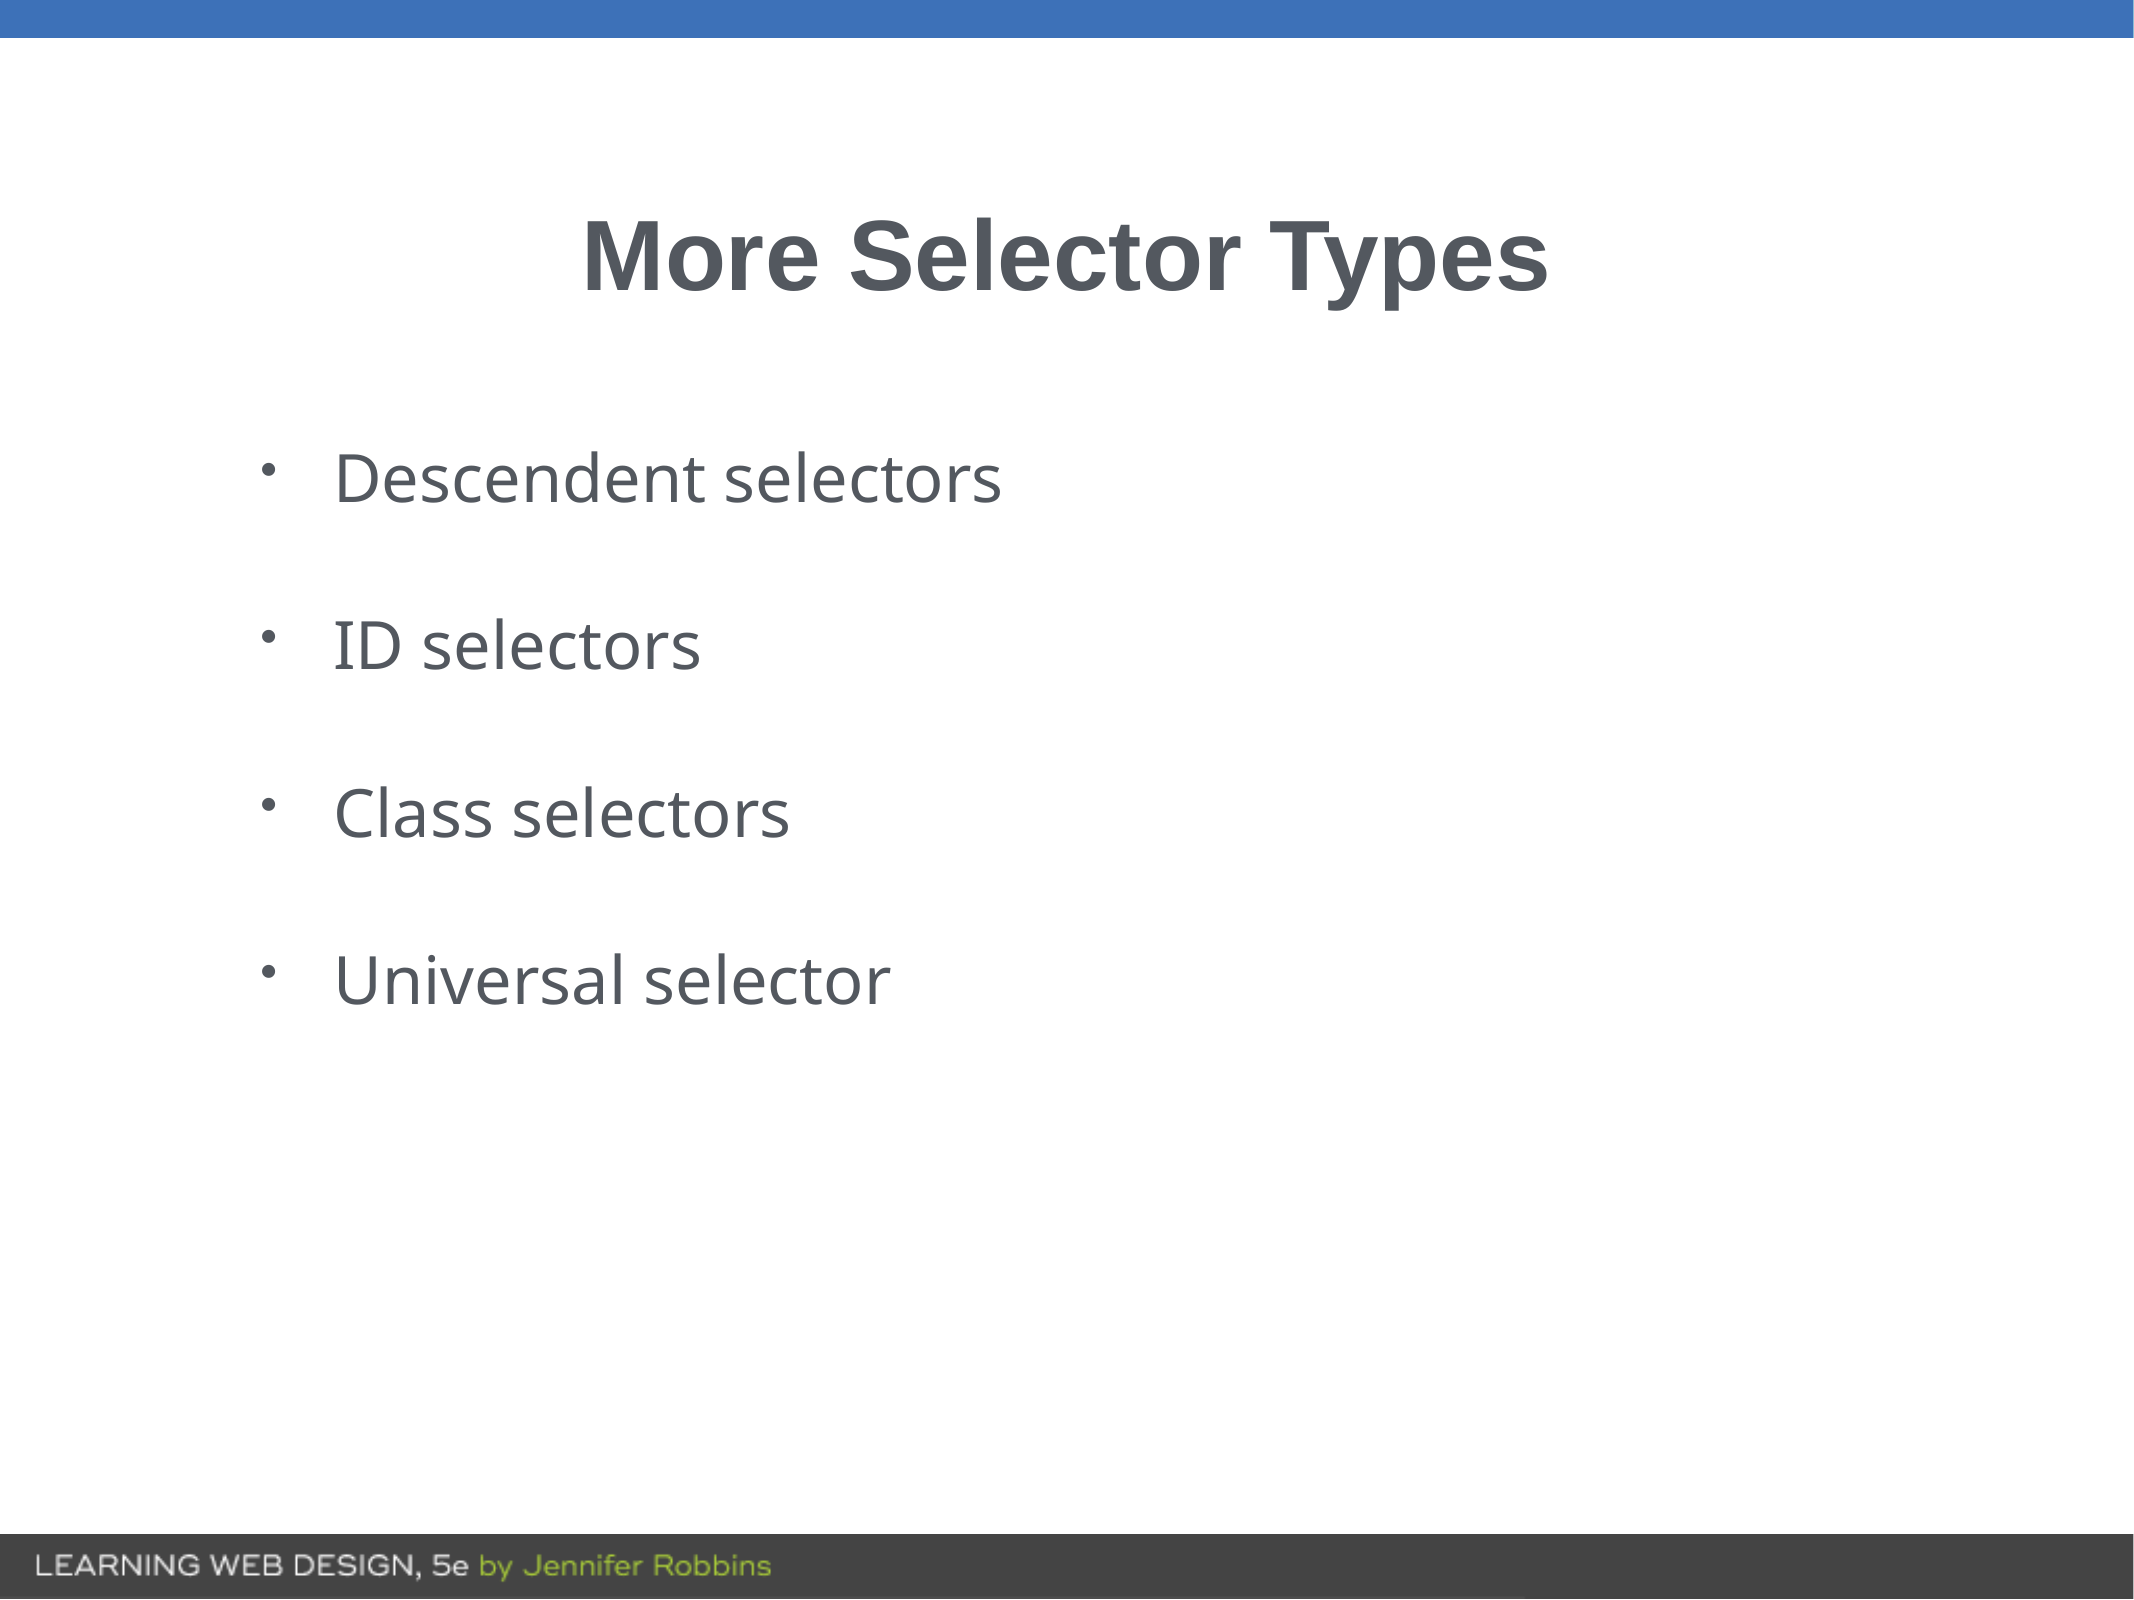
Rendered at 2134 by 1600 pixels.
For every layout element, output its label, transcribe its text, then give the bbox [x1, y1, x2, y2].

picture [0, 1534, 2134, 1599]
list Descendent selectors ID selectors Class selectors Universal selector [251, 426, 1986, 1238]
title More Selector Types [155, 72, 1978, 428]
